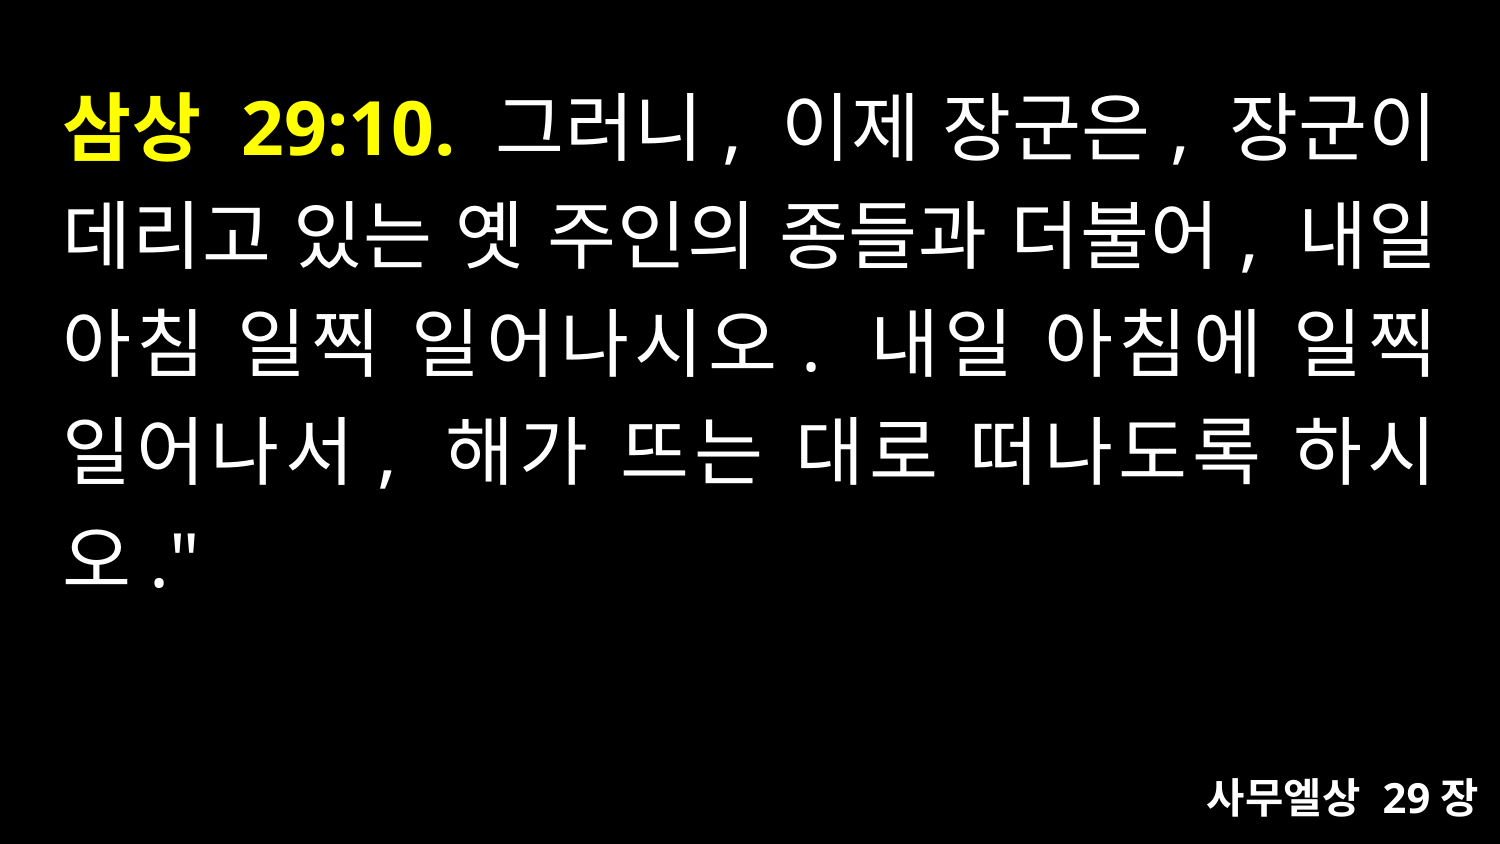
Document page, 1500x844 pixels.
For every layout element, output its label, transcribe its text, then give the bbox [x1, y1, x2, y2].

title 삼상 29:10. 그러니, 이제 장군은, 장군이 데리고 있는 옛 주인의 종들과 더불어, 내일 아침 일찍 일어나시오. 내일 아침에 일찍 일어나서, 해가 뜨는 대로 떠나도록 하시오." [0, 0, 1500, 844]
subtitle 사무엘상 29장 [916, 770, 1500, 844]
